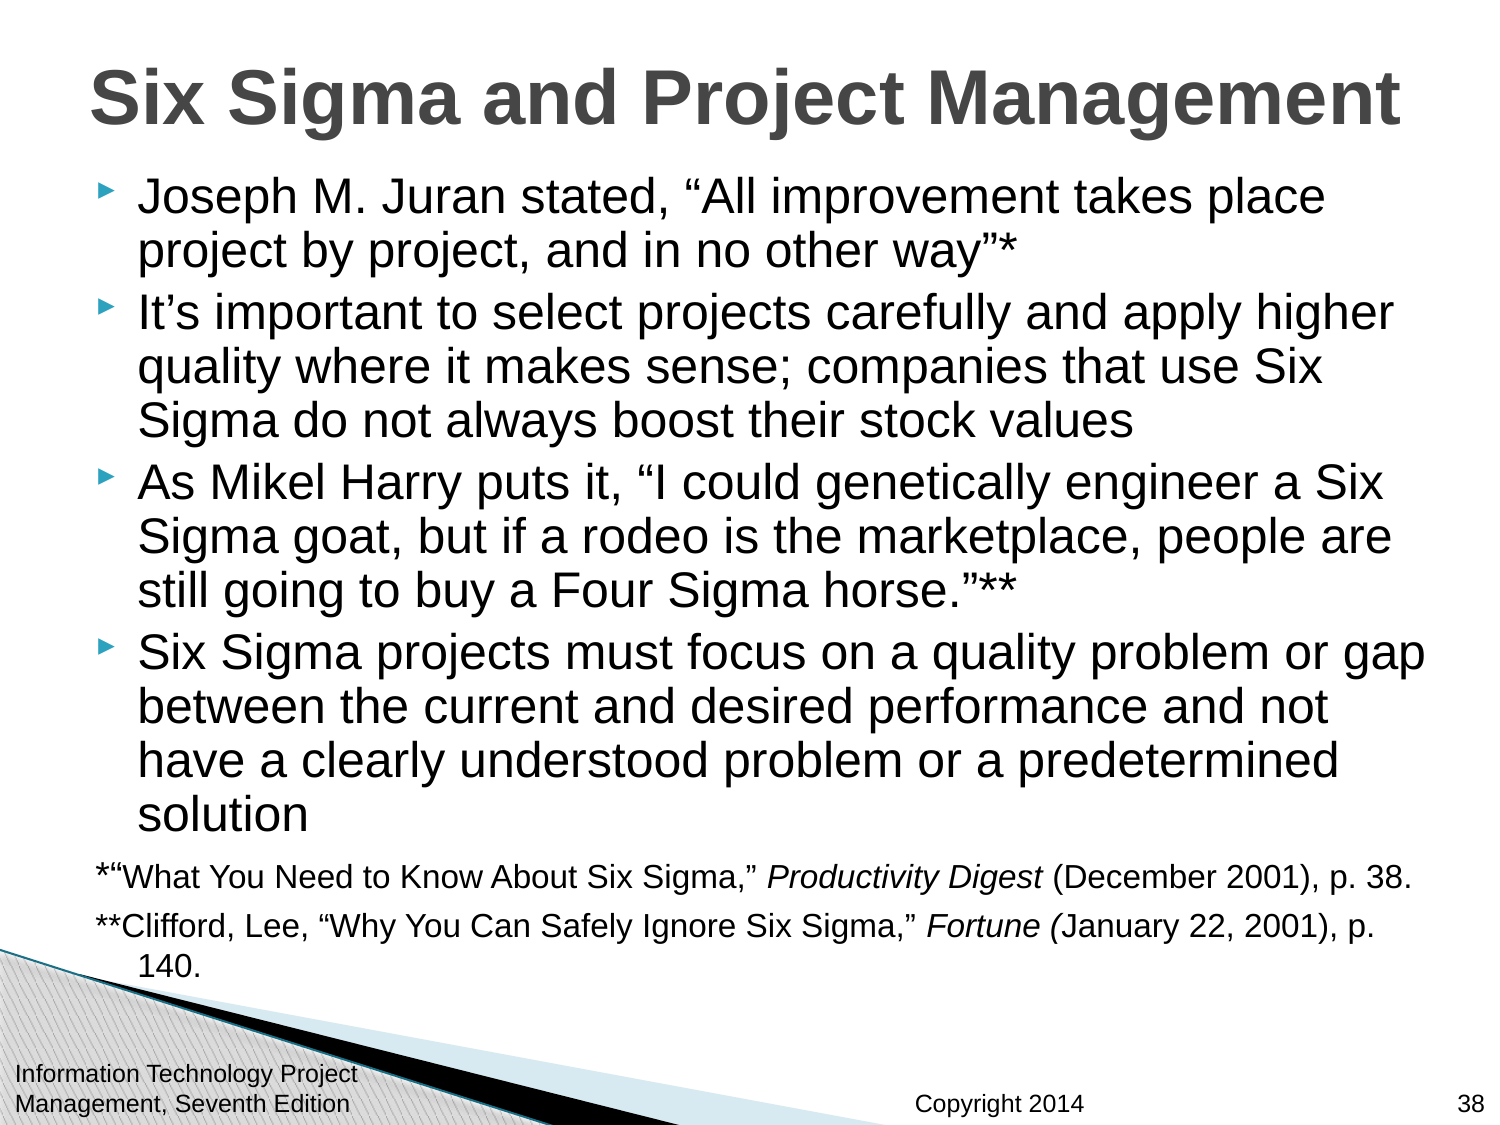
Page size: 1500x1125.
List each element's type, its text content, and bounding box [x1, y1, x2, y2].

slide_number 38 [1408, 1065, 1500, 1125]
list Joseph M. Juran stated, “All improvement takes place project by project, and in no other way”* It’s important to select projects carefully and apply higher quality where it makes sense; companies that use Six Sigma do not always boost their stock values As Mikel Harry puts it, “I could genetically engineer a Six Sigma goat, but if a rodeo is the marketplace, people are still going to buy a Four Sigma horse.”** Six Sigma projects must focus on a quality problem or gap between the current and desired performance and not have a clearly understood problem or a predetermined solution *“What You Need to Know About Six Sigma,” Productivity Digest (December 2001), p. 38. **Clifford, Lee, “Why You Can Safely Ignore Six Sigma,” Fortune (January 22, 2001), p. 140. [62, 162, 1451, 913]
title Six Sigma and Project Management [75, 0, 1425, 188]
footer Information Technology Project Management, Seventh Edition [0, 1065, 425, 1125]
